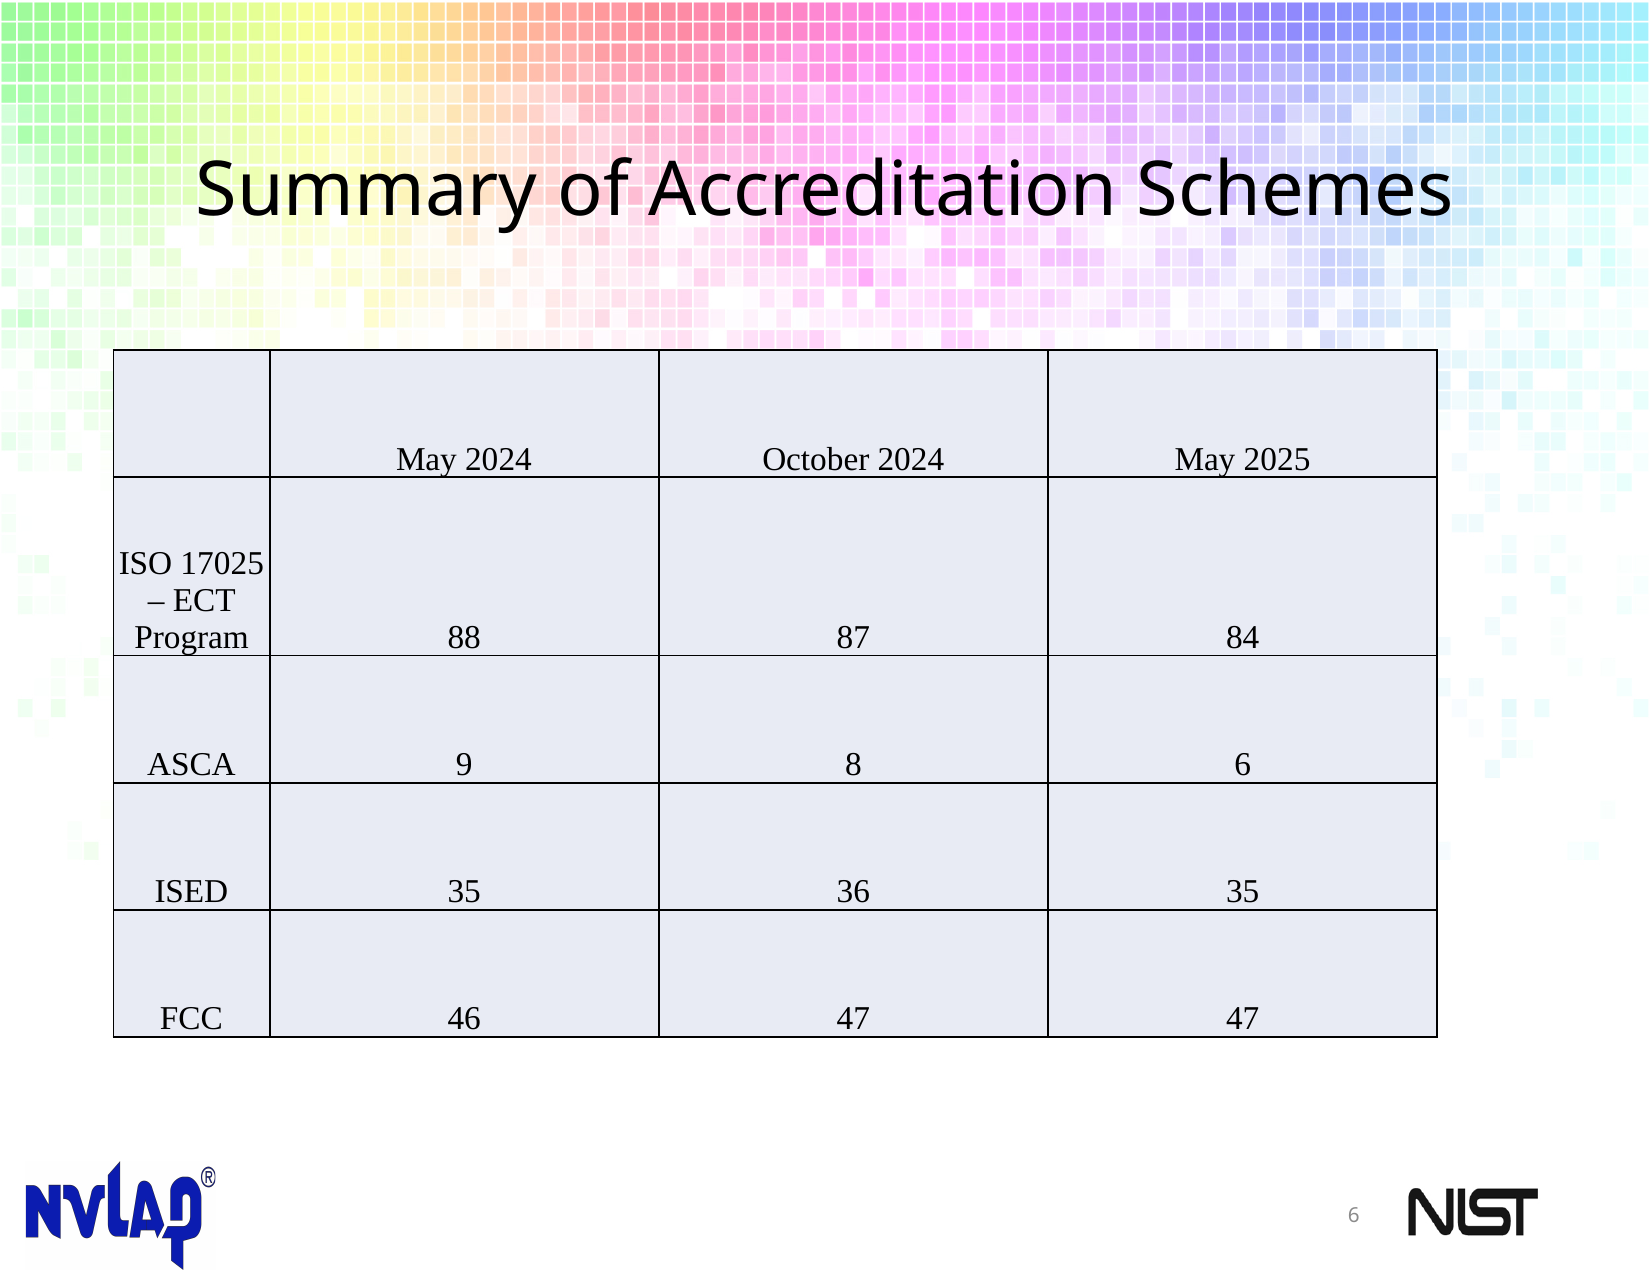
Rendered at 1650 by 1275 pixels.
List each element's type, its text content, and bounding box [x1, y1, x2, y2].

title Summary of Accreditation Schemes [113, 67, 1537, 315]
table_cell 84 [1049, 478, 1436, 655]
table_cell FCC [114, 911, 269, 1036]
table_cell ISED [114, 784, 269, 909]
table_header May 2025 [1049, 351, 1436, 476]
table_cell 88 [271, 478, 658, 655]
table_cell 35 [1049, 784, 1436, 909]
table_cell ASCA [114, 656, 269, 782]
picture [0, 0, 1650, 1263]
table_cell 8 [660, 656, 1047, 782]
table_cell 46 [271, 911, 658, 1036]
table_cell 6 [1049, 656, 1436, 782]
slide_number 6 [1165, 1181, 1375, 1250]
table_header May 2024 [271, 351, 658, 476]
table_header [114, 351, 269, 476]
table_cell 47 [660, 911, 1047, 1036]
table_cell 87 [660, 478, 1047, 655]
table_header October 2024 [660, 351, 1047, 476]
table_cell 36 [660, 784, 1047, 909]
table_cell 47 [1049, 911, 1436, 1036]
table_cell 9 [271, 656, 658, 782]
table_cell ISO 17025 – ECT Program [114, 478, 269, 655]
table_cell 35 [271, 784, 658, 909]
